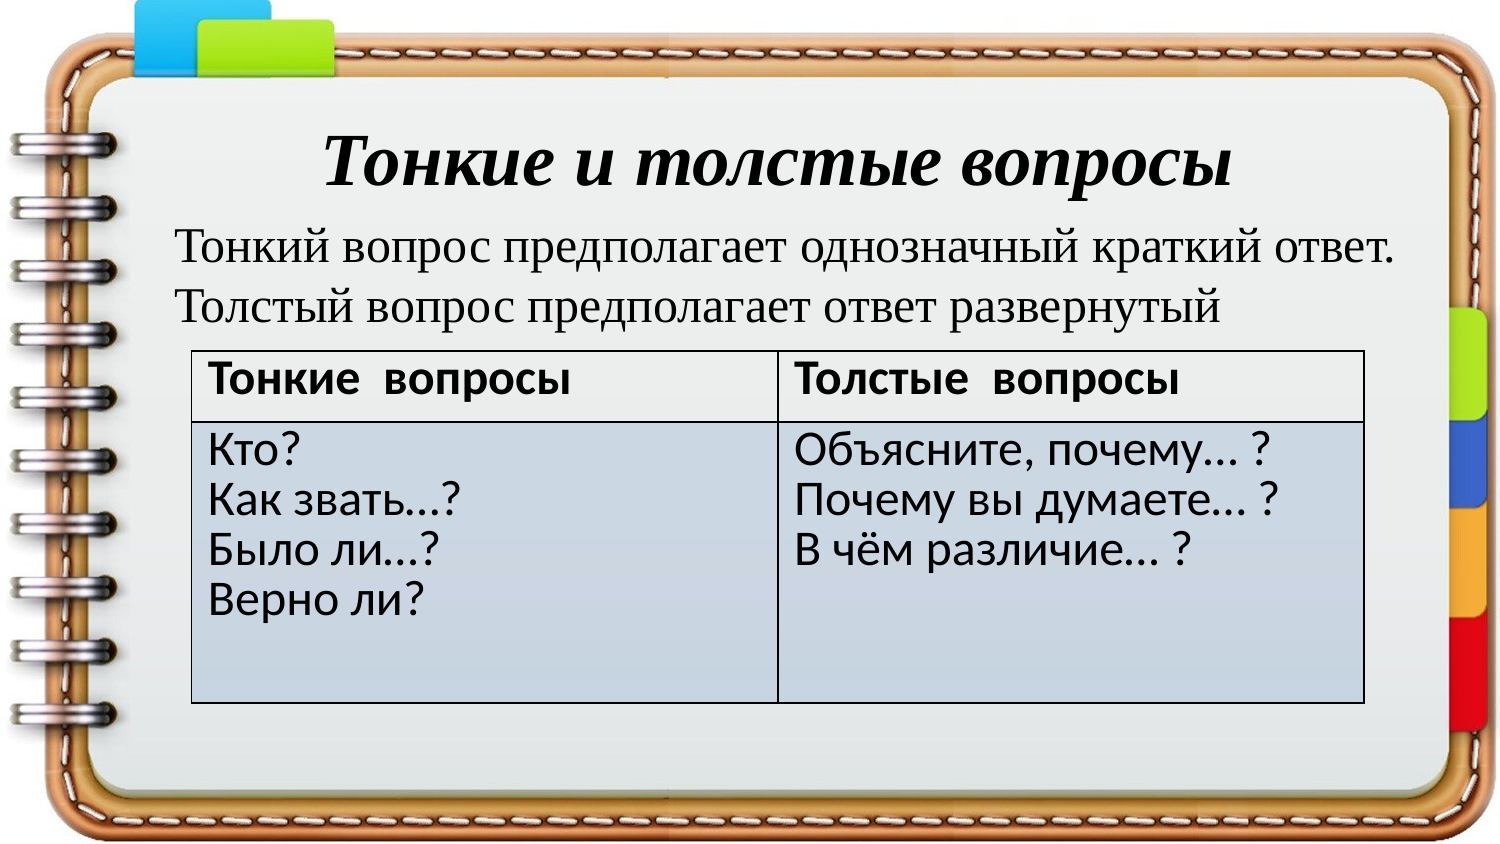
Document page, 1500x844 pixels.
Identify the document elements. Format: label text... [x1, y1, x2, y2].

picture [0, 0, 1500, 844]
text_box Тонкие и толстые вопросы [306, 102, 1250, 204]
text_box Тонкий вопрос предполагает однозначный краткий ответ. Толстый вопрос предполагает ответ развернутый [159, 204, 1435, 340]
table_header Тонкие вопросы [192, 352, 777, 421]
table_cell Кто? Как звать…? Было ли…? Верно ли? [192, 423, 777, 702]
table_cell Объясните, почему… ? Почему вы думаете… ? В чём различие… ? [779, 423, 1363, 702]
table_header Толстые вопросы [779, 352, 1363, 421]
